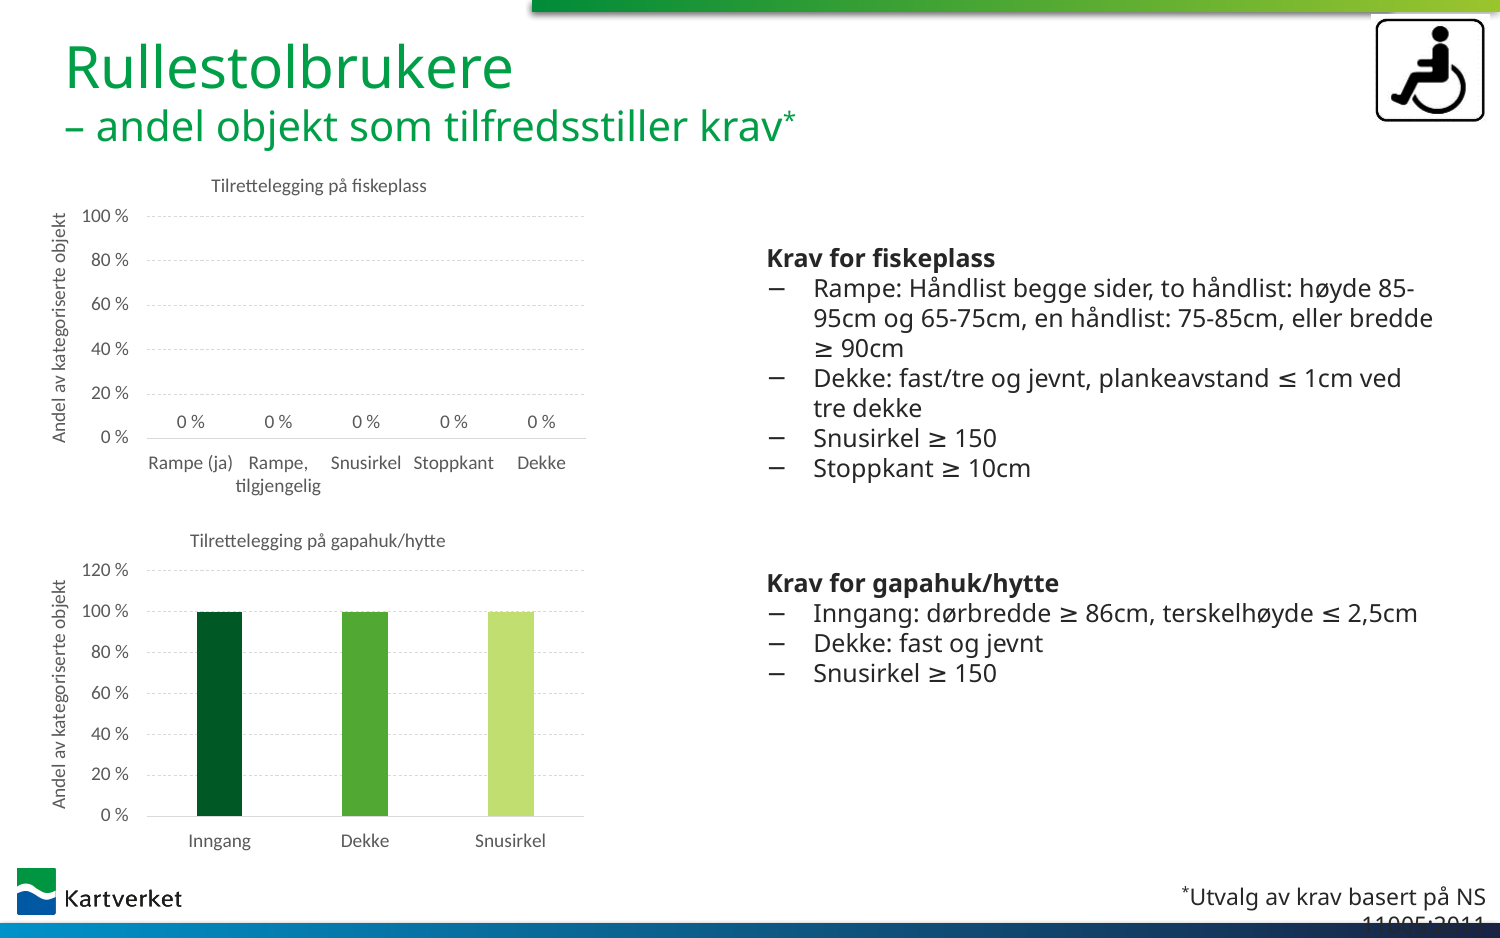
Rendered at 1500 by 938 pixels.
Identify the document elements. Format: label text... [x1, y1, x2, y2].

text_box Krav for gapahuk/hytte Inngang: dørbredde ≥ 86cm, terskelhøyde ≤ 2,5cm Dekke: fast og jevnt Snusirkel ≥ 150 [751, 560, 1452, 695]
text_box Rullestolbrukere – andel objekt som tilfredsstiller krav* [49, 29, 1431, 158]
picture [41, 166, 597, 505]
text_box Krav for fiskeplass Rampe: Håndlist begge sider, to håndlist: høyde 85-95cm og 65-75cm, en håndlist: 75-85cm, eller bredde ≥ 90cm Dekke: fast/tre og jevnt, plankeavstand ≤ 1cm ved tre dekke Snusirkel ≥ 150 Stoppkant ≥ 10cm [751, 235, 1452, 490]
picture [41, 520, 595, 859]
picture [1371, 13, 1491, 127]
text_box *Utvalg av krav basert på NS 11005:2011 [1068, 873, 1500, 938]
